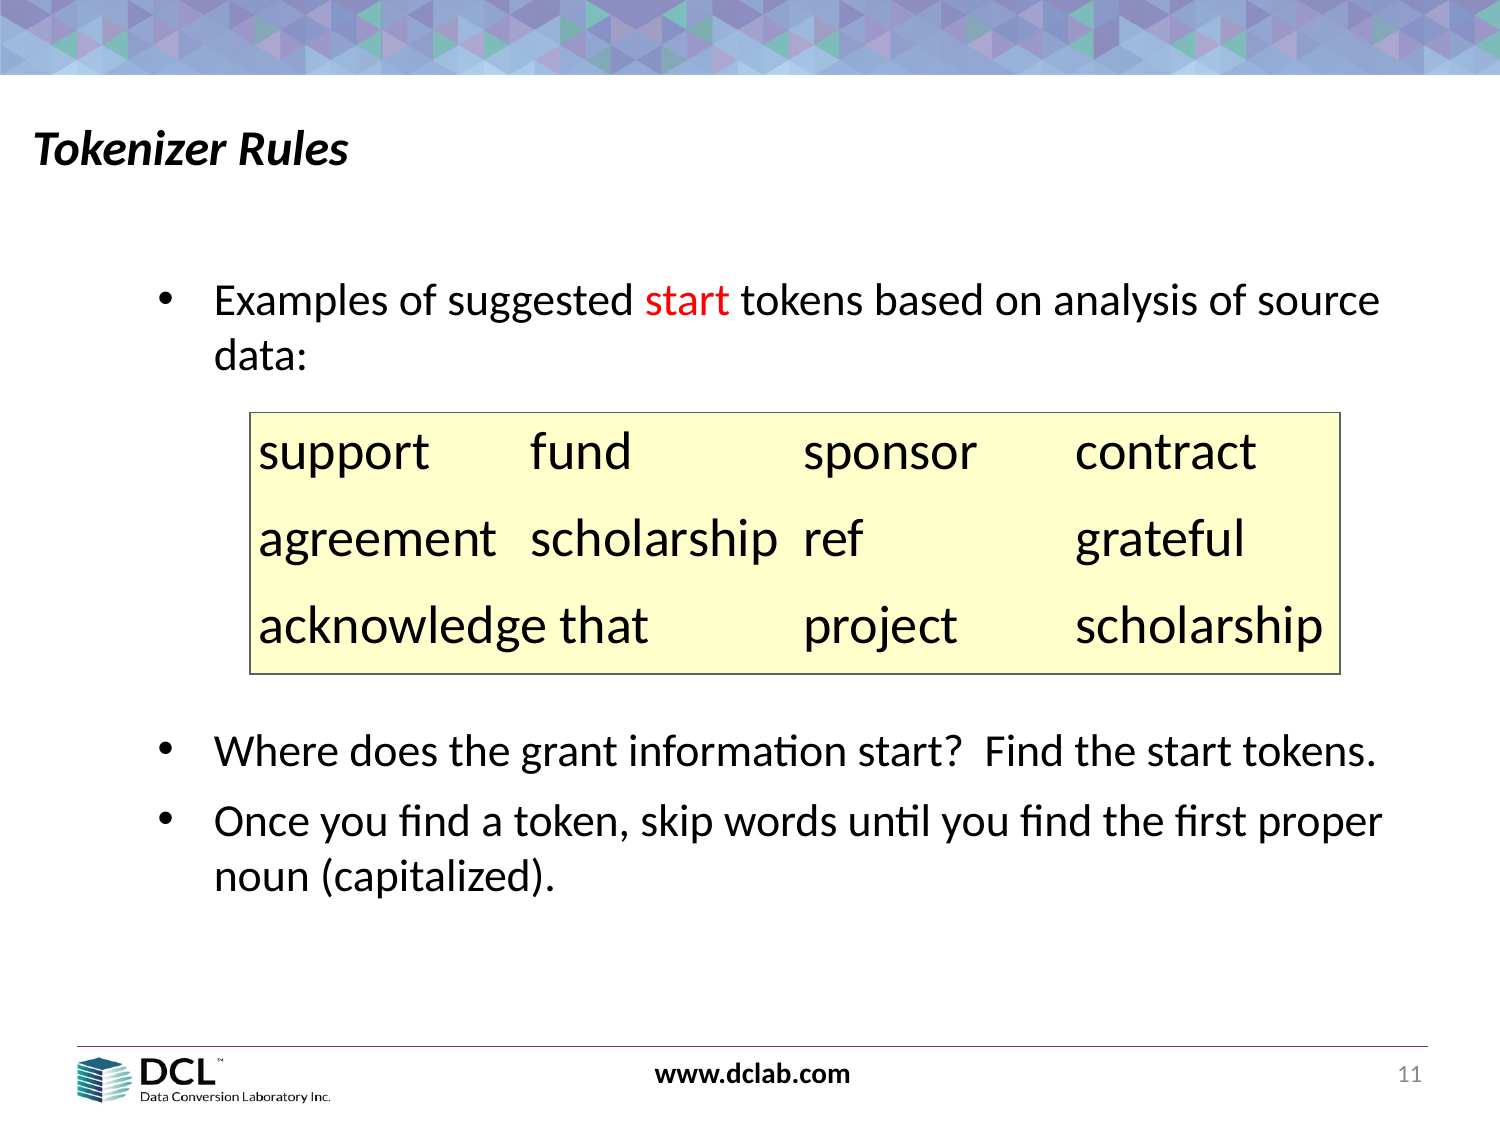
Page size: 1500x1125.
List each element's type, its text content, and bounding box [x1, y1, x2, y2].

table_cell grateful [1067, 500, 1339, 587]
picture [75, 1057, 330, 1107]
slide_number 11 [1087, 1042, 1438, 1103]
table_cell ref [795, 500, 1067, 587]
table_cell project [795, 587, 1067, 673]
table_header support [251, 413, 522, 500]
table_cell agreement [251, 500, 522, 587]
table_header contract [1067, 413, 1339, 500]
table_header sponsor [795, 413, 1067, 500]
text_box Tokenizer Rules [24, 108, 1357, 184]
text_box Examples of suggested start tokens based on analysis of source data: Where does the grant information start? Find the start tokens. Once you find a token, skip words until you find the first proper noun (capitalized). [149, 262, 1396, 1001]
table_cell acknowledge that [251, 587, 795, 673]
table_cell scholarship [1067, 587, 1339, 673]
picture [0, 0, 1500, 75]
table_cell scholarship [522, 500, 795, 587]
table_header fund [522, 413, 795, 500]
